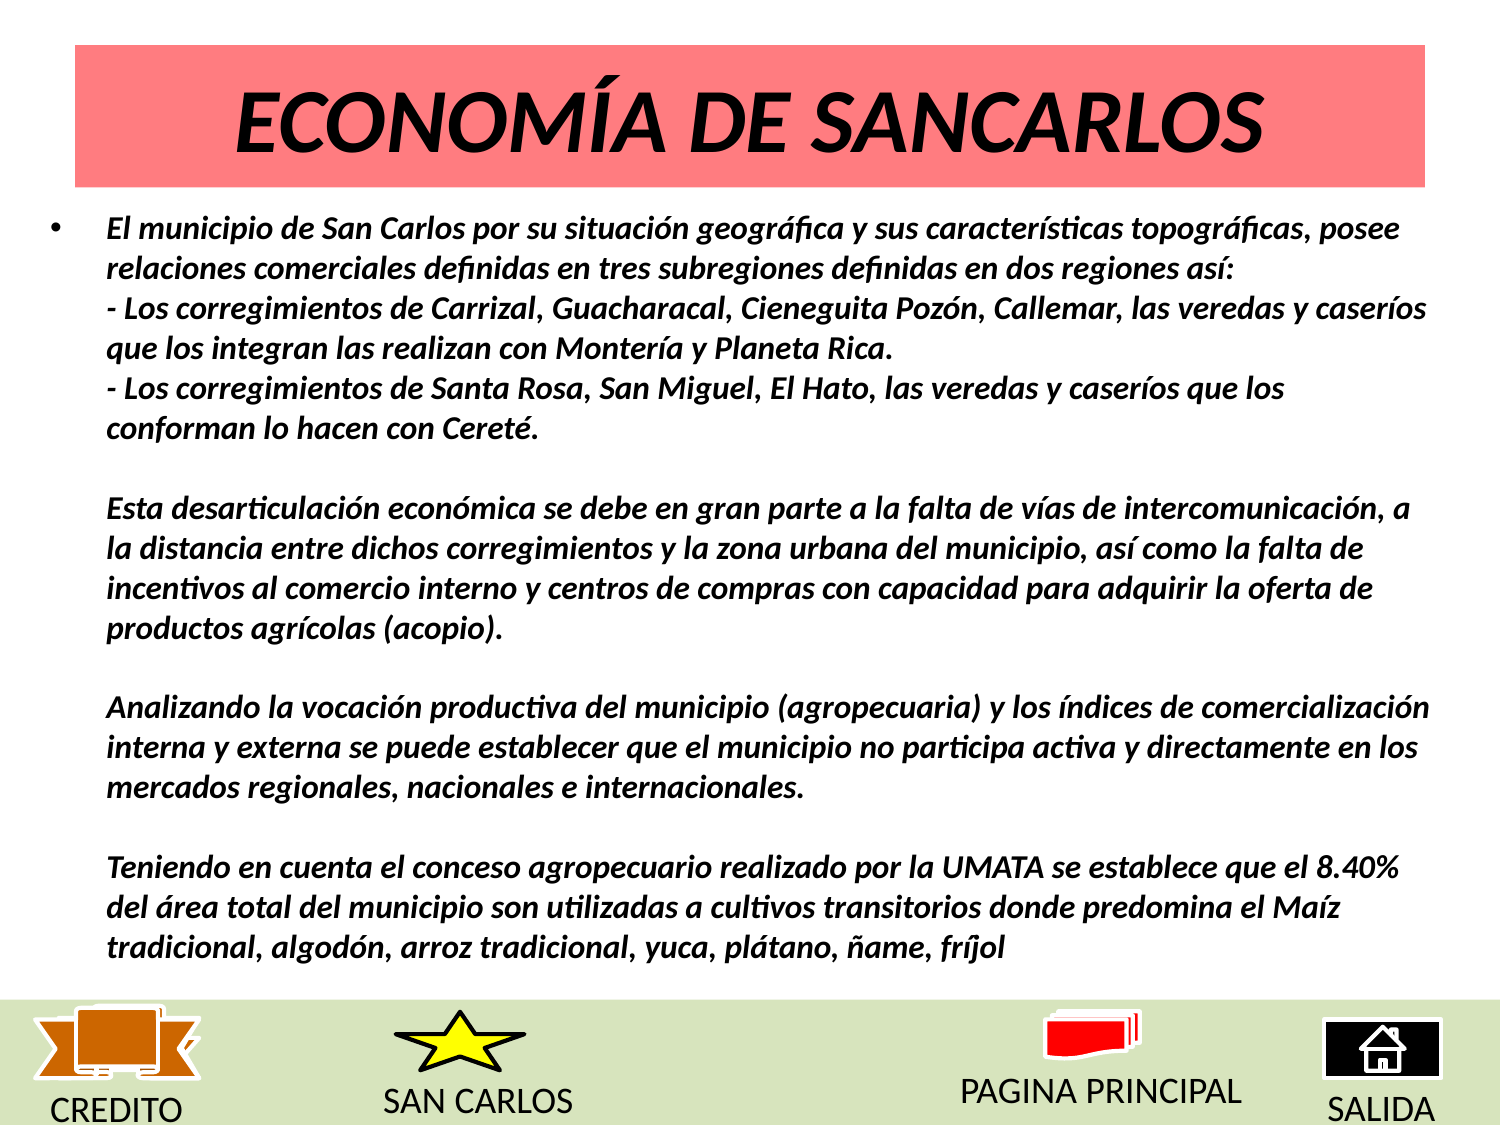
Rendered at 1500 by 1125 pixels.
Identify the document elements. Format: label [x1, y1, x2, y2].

title [75, 45, 1425, 188]
text_box [0, 997, 1500, 1125]
list [35, 199, 1454, 985]
